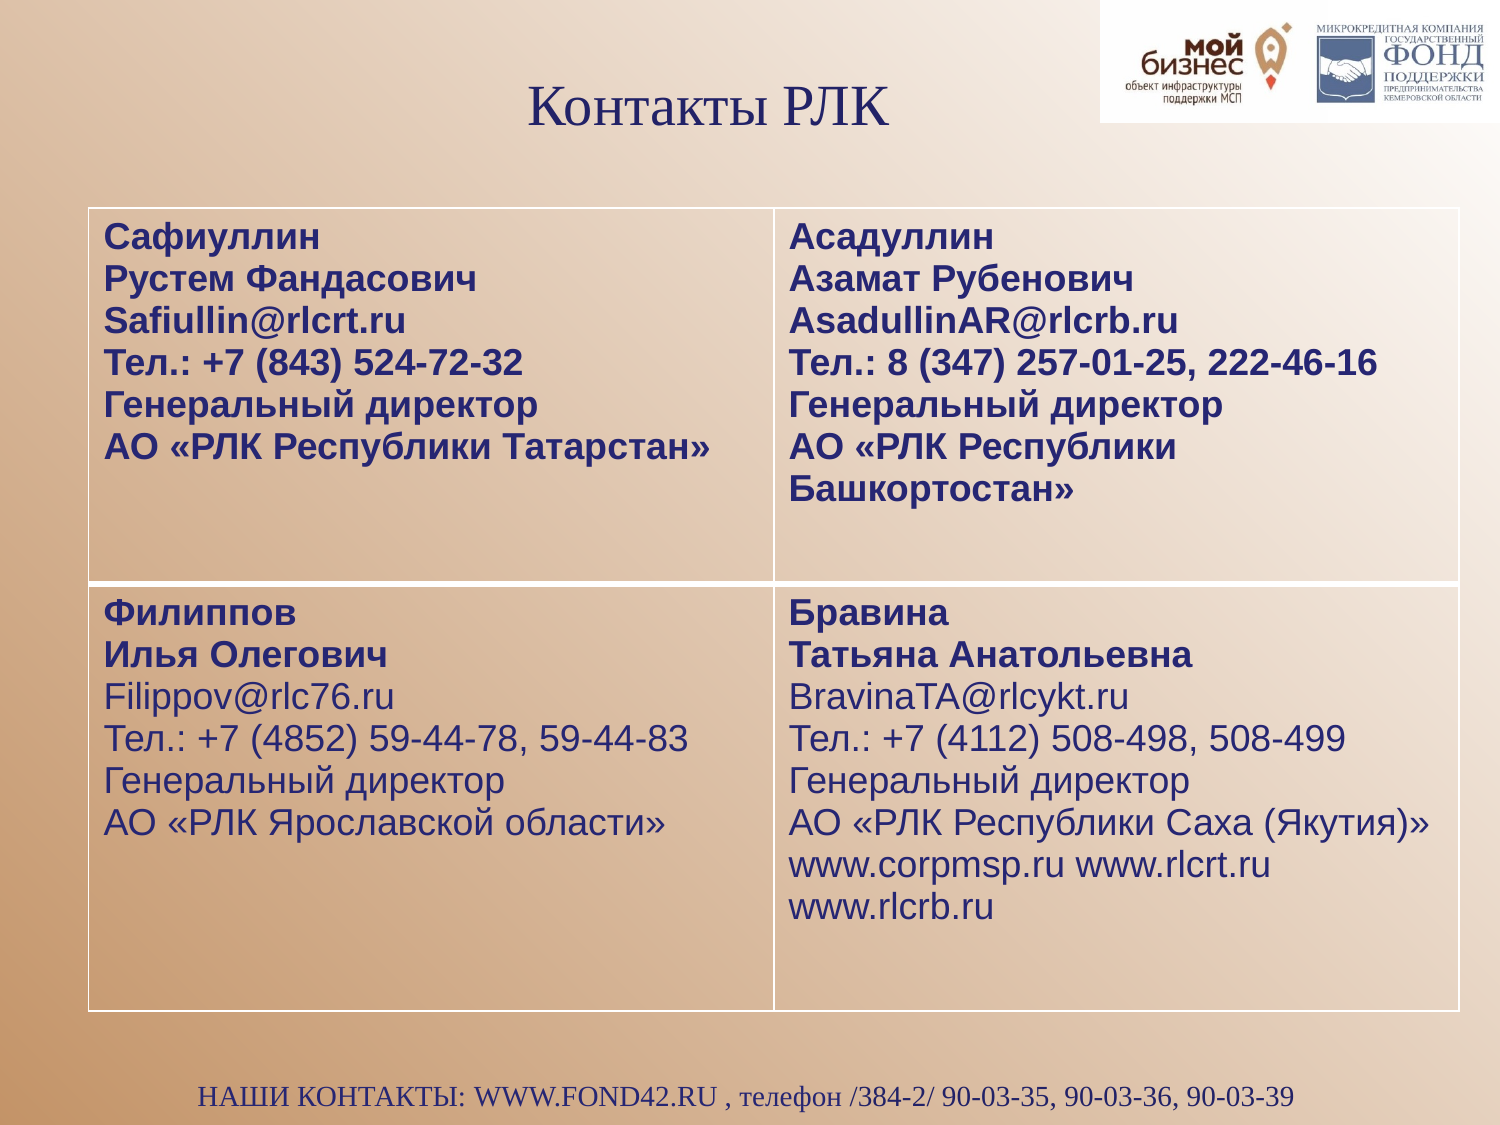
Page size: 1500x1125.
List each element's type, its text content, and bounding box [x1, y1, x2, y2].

table_header Асадуллин Азамат Рубенович AsadullinAR@rlcrb.ru Тел.: 8 (347) 257-01-25, 222-46-16 Генеральный директор АО «РЛК Республики Башкортостан» [775, 209, 1458, 581]
table_cell Филиппов Илья Олегович Filippov@rlc76.ru Тел.: +7 (4852) 59-44-78, 59-44-83 Генеральный директор АО «РЛК Ярославской области» [89, 587, 773, 1010]
title Контакты РЛК [88, 31, 1329, 173]
table_header Сафиуллин Рустем Фандасович Safiullin@rlcrt.ru Тел.: +7 (843) 524-72-32 Генеральный директор АО «РЛК Республики Татарстан» [89, 209, 773, 581]
picture [1099, 0, 1500, 124]
footer НАШИ КОНТАКТЫ: WWW.FOND42.RU , телефон /384-2/ 90-03-35, 90-03-36, 90-03-39 [0, 1069, 1500, 1124]
table_cell Бравина Татьяна Анатольевна BravinaTA@rlcykt.ru Тел.: +7 (4112) 508-498, 508-499 Генеральный директор АО «РЛК Республики Саха (Якутия)» www.corpmsp.ru www.rlcrt.ru www.rlcrb.ru [775, 587, 1458, 1010]
